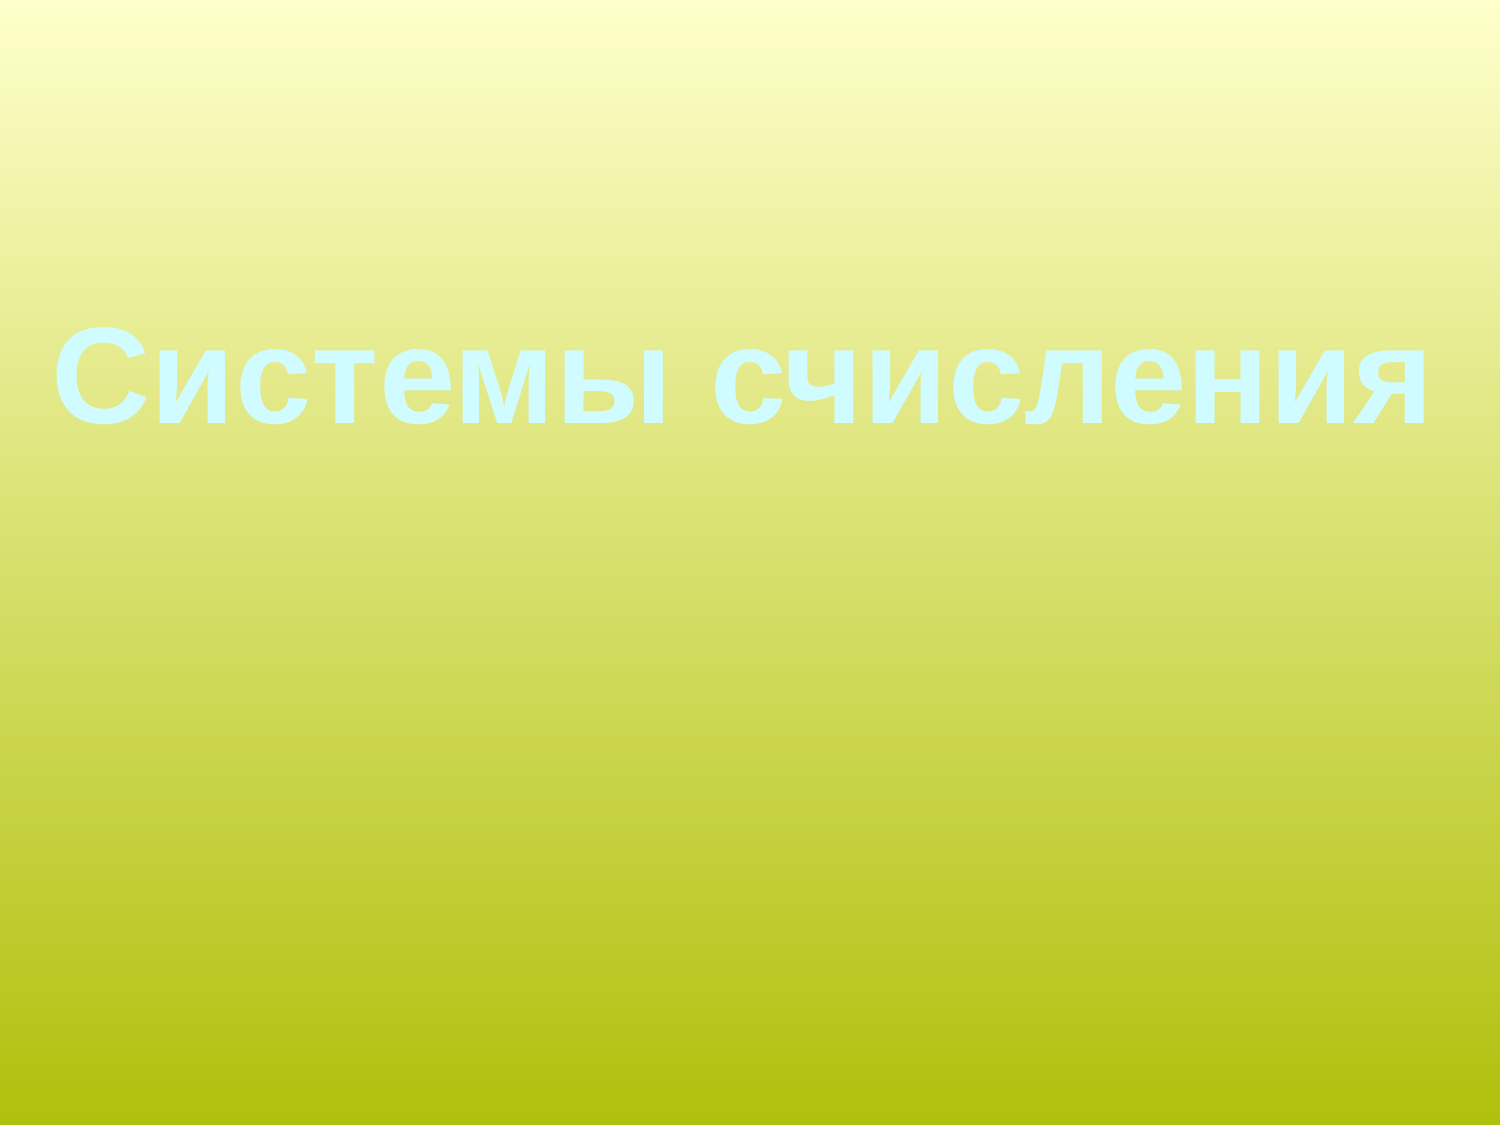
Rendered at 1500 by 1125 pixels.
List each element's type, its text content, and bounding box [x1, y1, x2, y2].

text_box Системы счисления [29, 278, 1458, 459]
